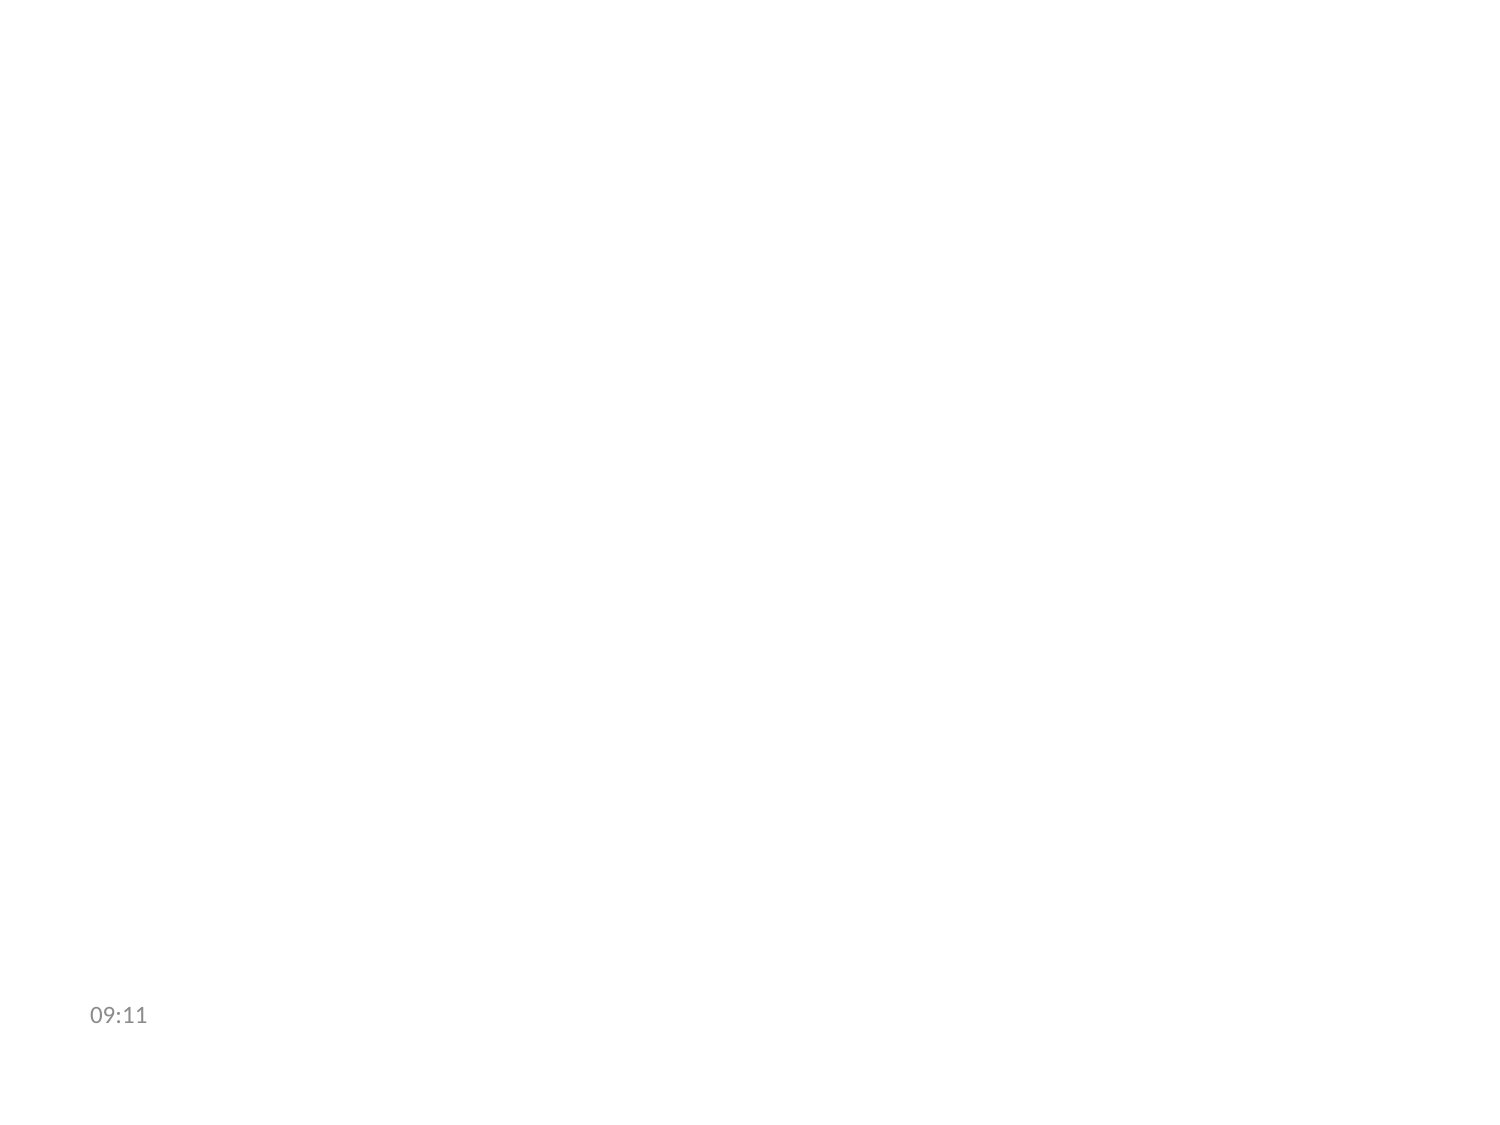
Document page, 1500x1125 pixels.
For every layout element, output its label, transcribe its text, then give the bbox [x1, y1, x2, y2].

text_box 15:35 [75, 983, 425, 1044]
